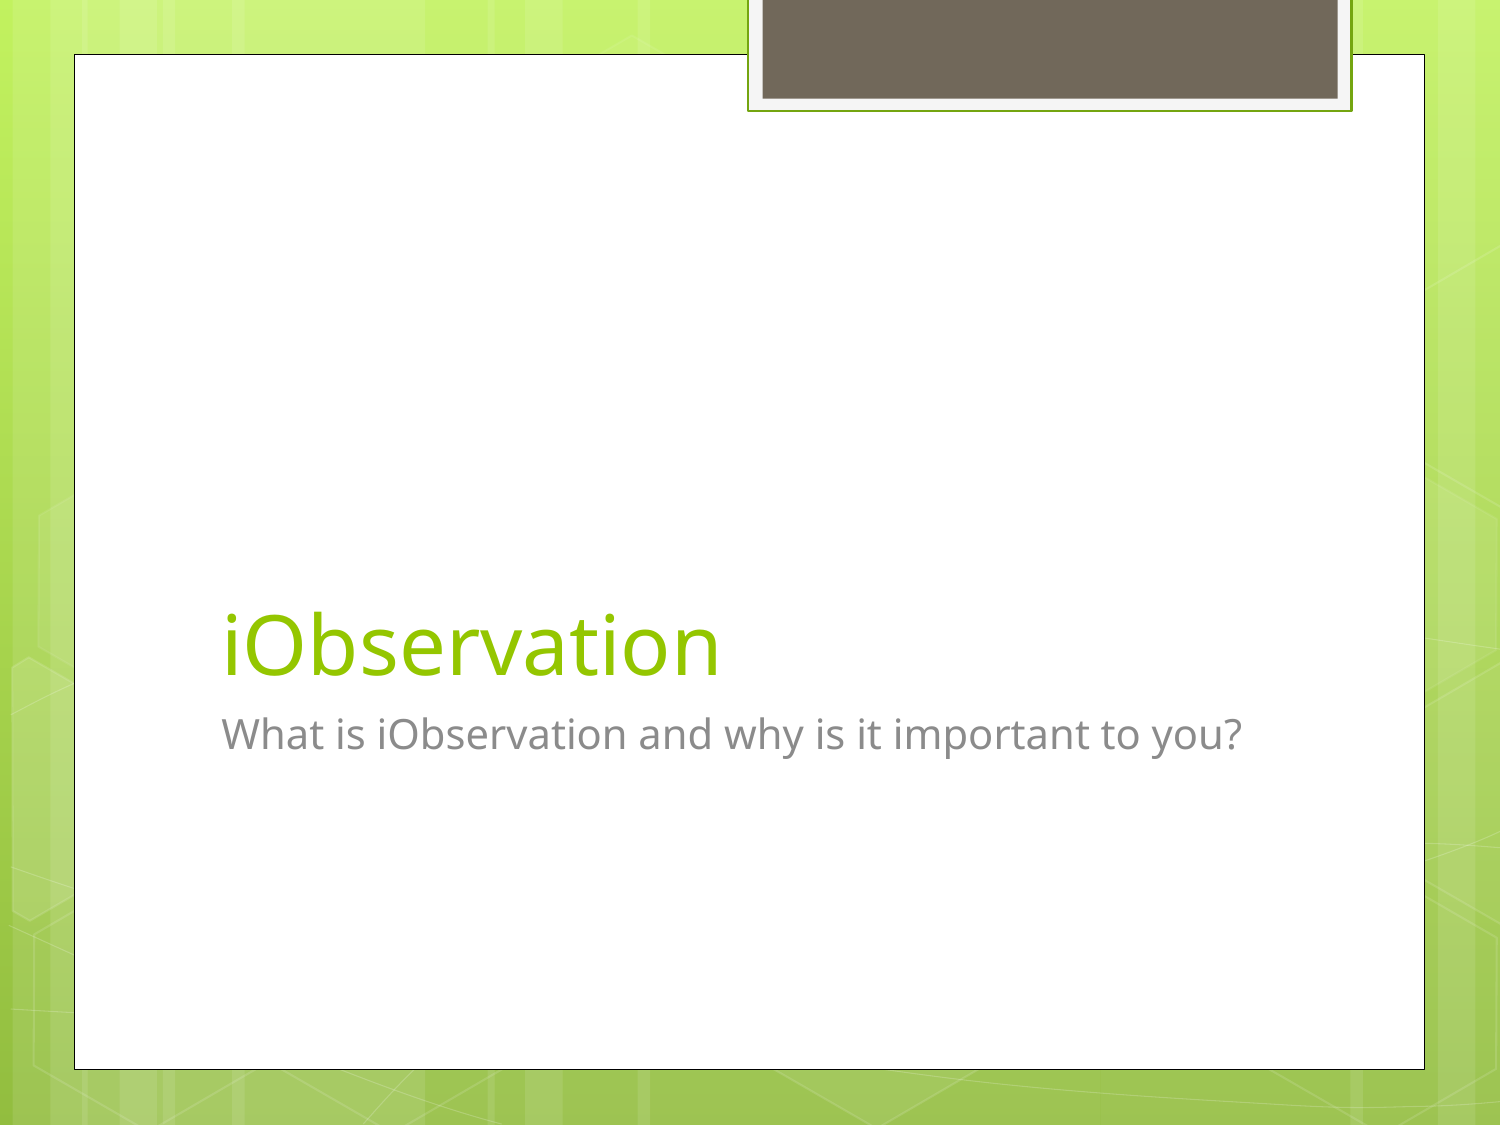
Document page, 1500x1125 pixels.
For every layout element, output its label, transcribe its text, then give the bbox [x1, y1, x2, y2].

title iObservation [206, 475, 1296, 699]
list What is iObservation and why is it important to you? [206, 699, 1296, 950]
